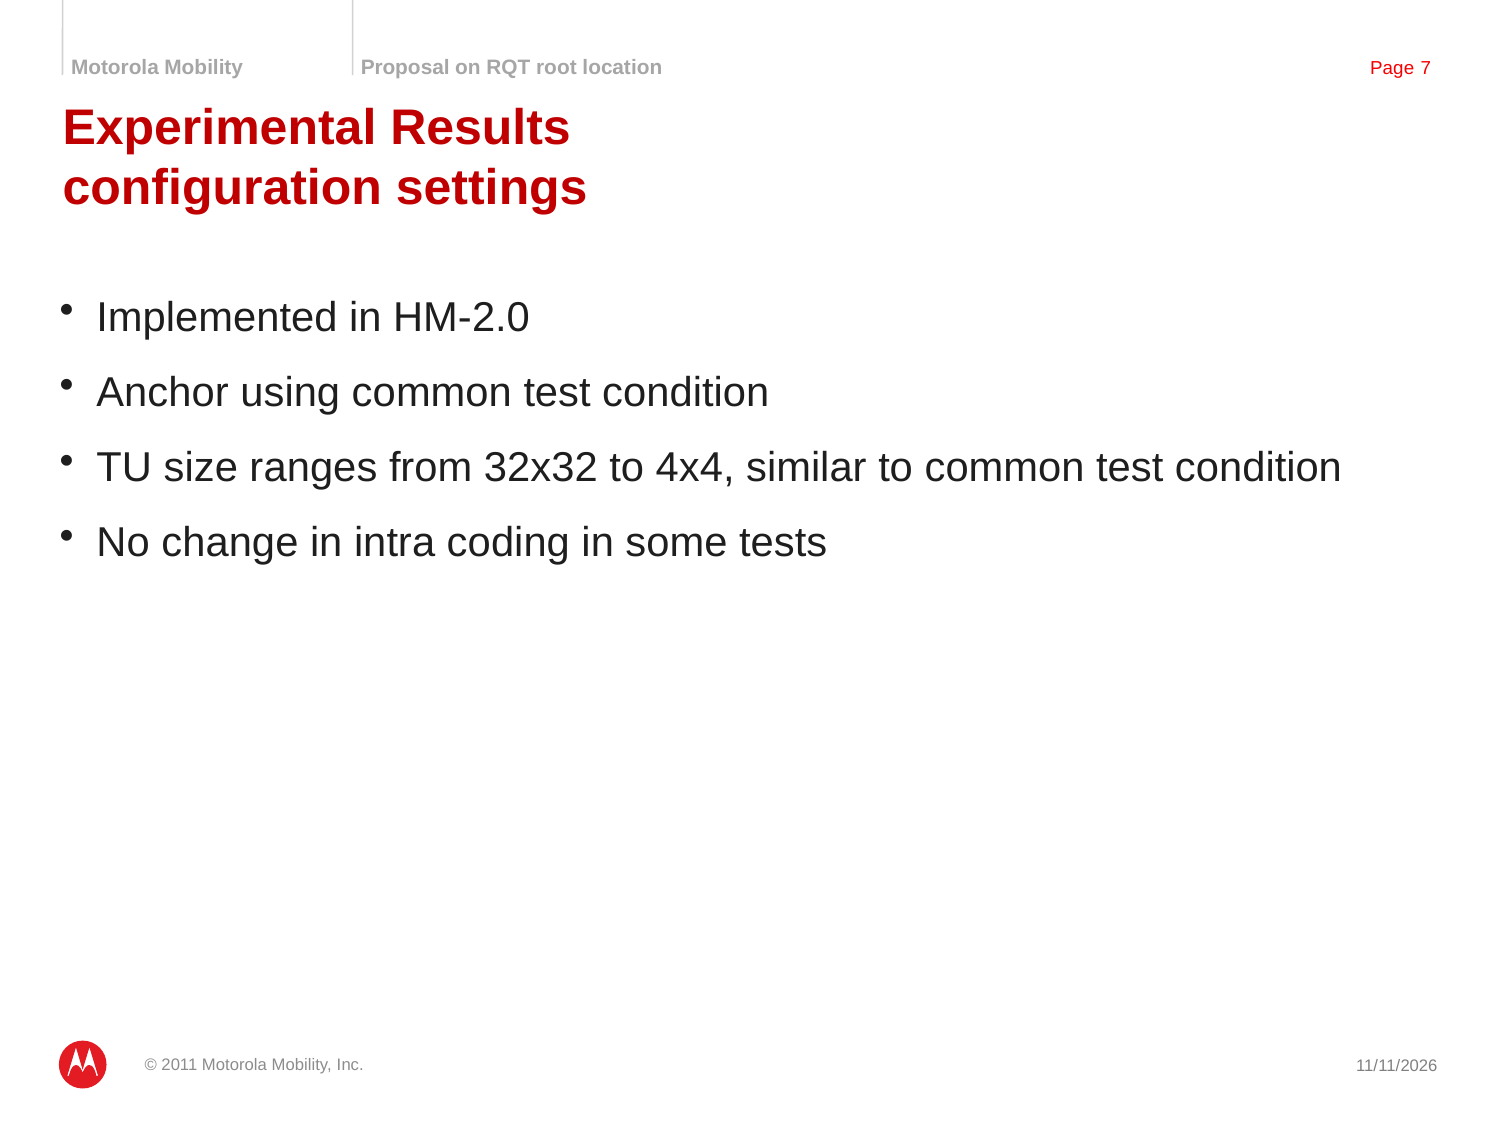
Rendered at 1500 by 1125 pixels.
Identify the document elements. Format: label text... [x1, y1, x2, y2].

footer © 2011 Motorola Mobility, Inc. [129, 1041, 605, 1086]
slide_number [1347, 1043, 1447, 1087]
title Experimental Results configuration settings [62, 78, 1439, 215]
list Implemented in HM-2.0 Anchor using common test condition TU size ranges from 32x32 to 4x4, similar to common test condition No change in intra coding in some tests [59, 289, 1436, 936]
